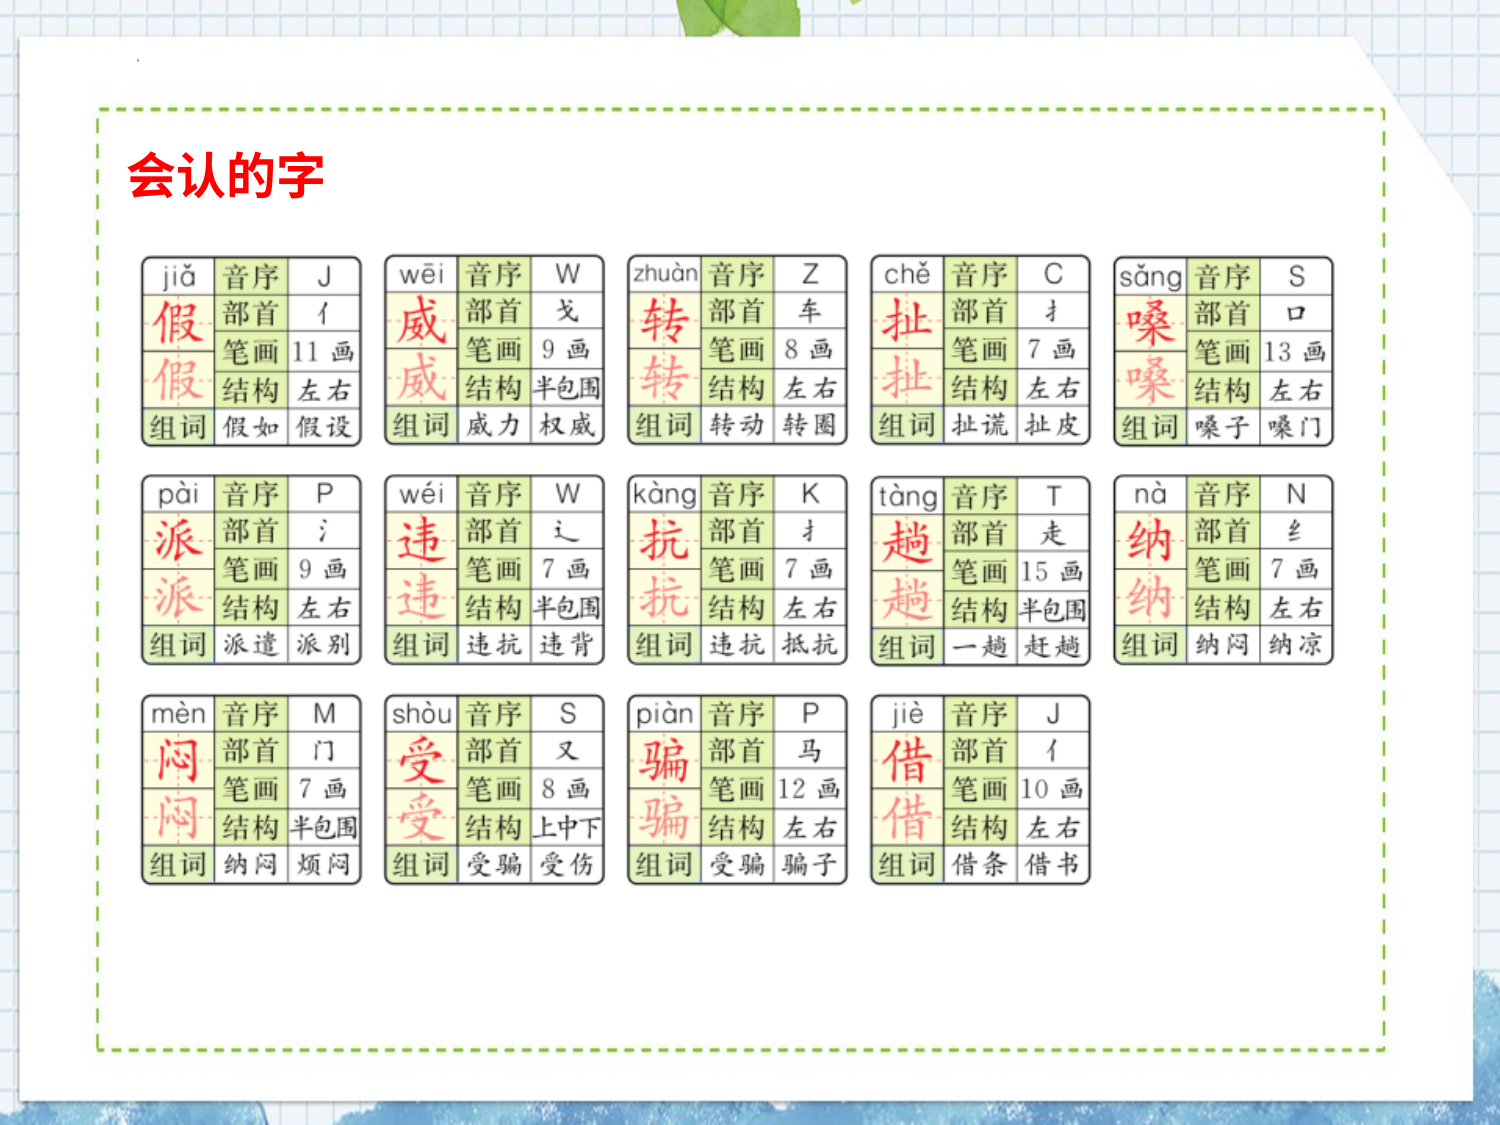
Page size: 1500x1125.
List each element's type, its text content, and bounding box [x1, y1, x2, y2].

picture [0, 0, 1500, 1125]
text_box 会认的字 [112, 137, 346, 212]
